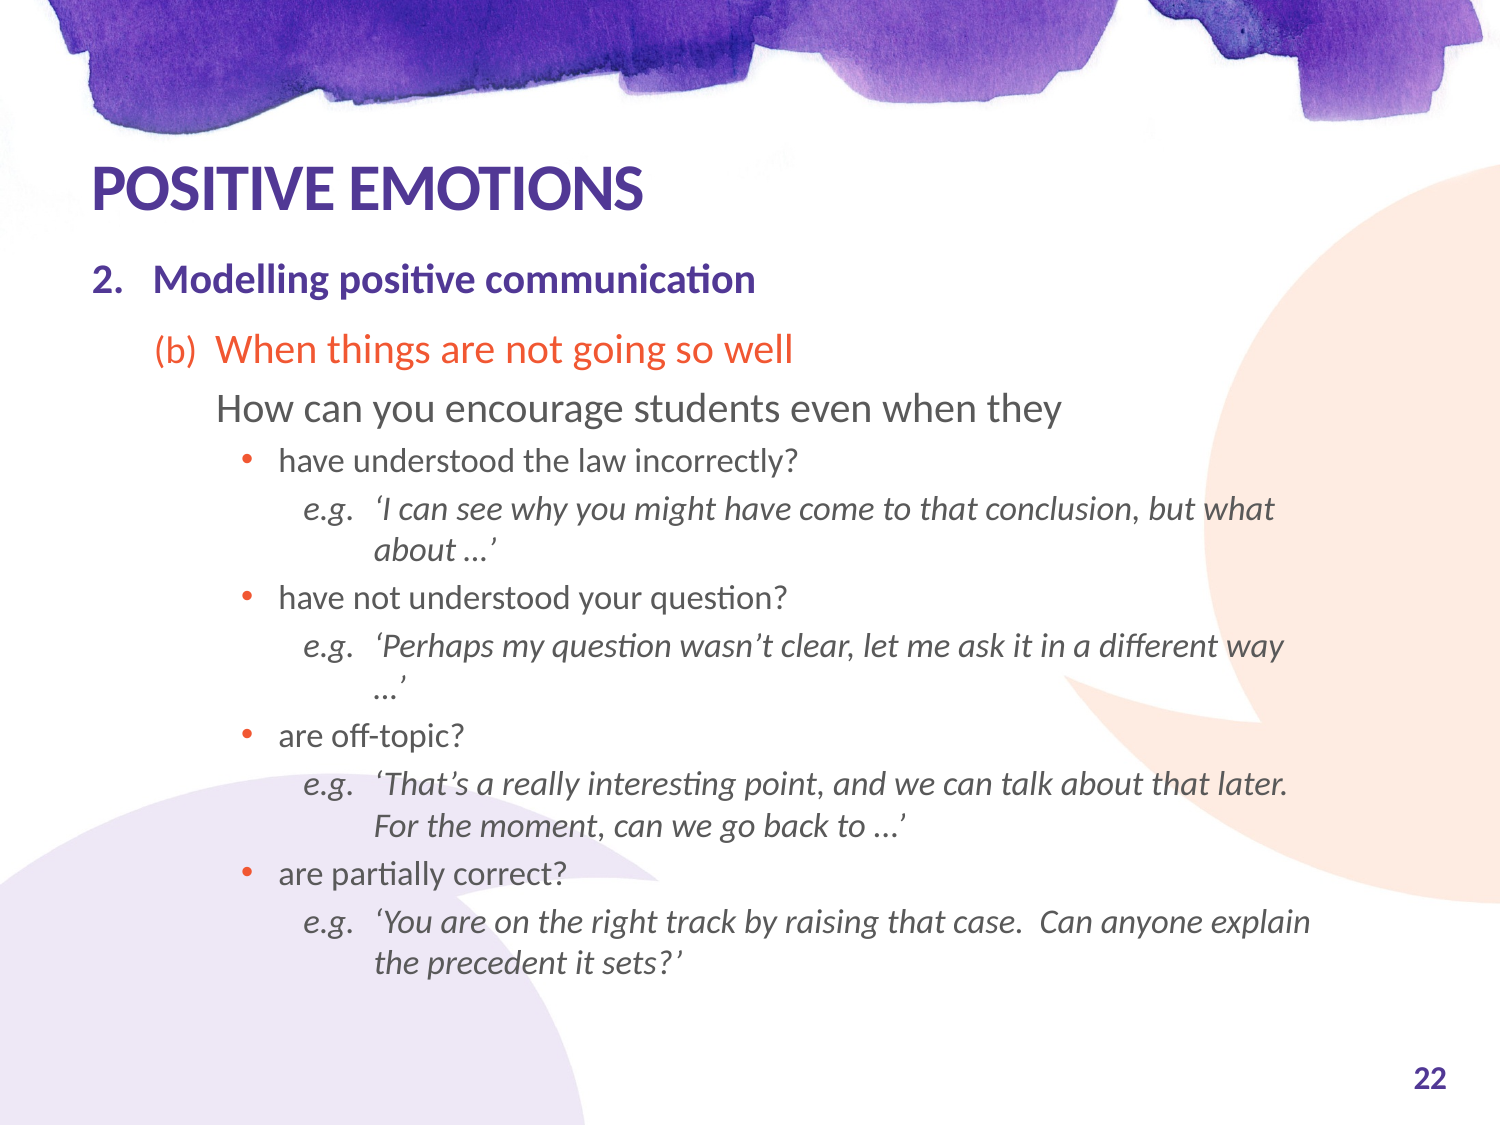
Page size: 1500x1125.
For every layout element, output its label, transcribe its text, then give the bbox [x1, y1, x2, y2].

list 2. Modelling positive communication (b) When things are not going so well How can you encourage students even when they have understood the law incorrectly? e.g. ‘I can see why you might have come to that conclusion, but what about …’ have not understood your question? e.g. ‘Perhaps my question wasn’t clear, let me ask it in a different way …’ are off-topic? e.g. ‘That’s a really interesting point, and we can talk about that later. For the moment, can we go back to ...’ are partially correct? e.g. ‘You are on the right track by raising that case. Can anyone explain the precedent it sets?’ [76, 243, 1327, 994]
slide_number 22 [1246, 1046, 1462, 1107]
title Positive emotions [76, 125, 1027, 232]
picture [0, 0, 1500, 1125]
